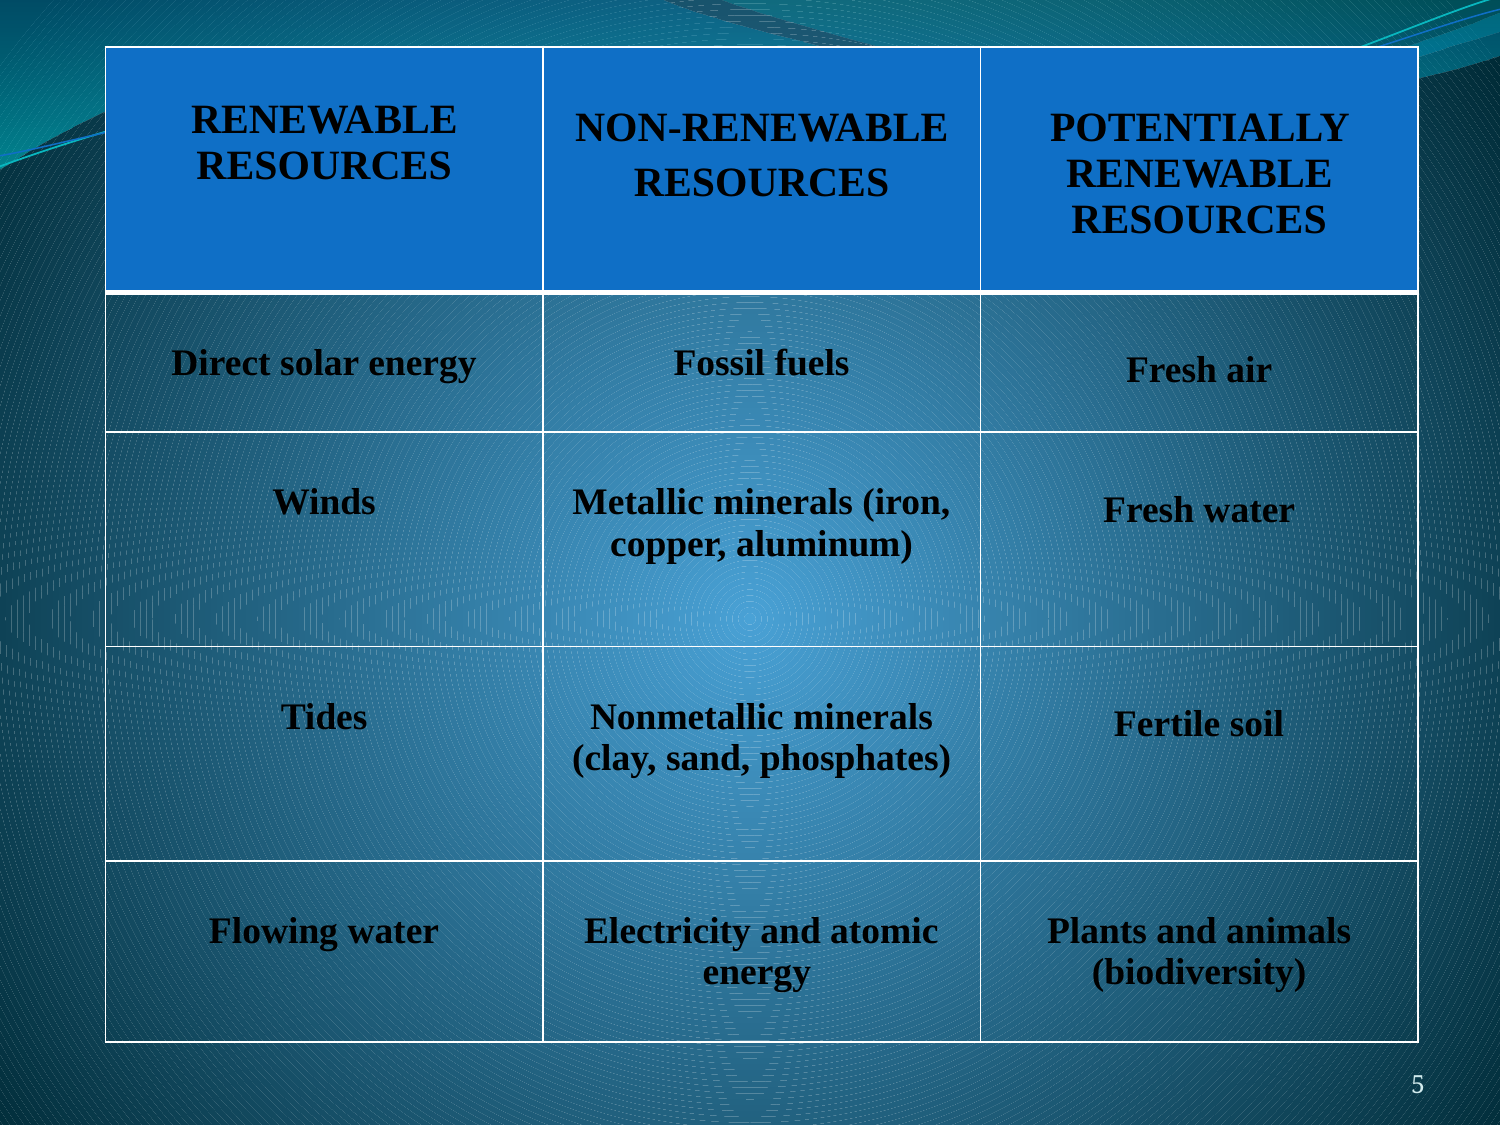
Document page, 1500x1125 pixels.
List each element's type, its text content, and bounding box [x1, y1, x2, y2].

table_cell Plants and animals (biodiversity) [981, 862, 1417, 1041]
table_header Potentially Renewable resources [981, 48, 1417, 290]
table_cell Fertile soil [981, 647, 1417, 860]
table_cell Fossil fuels [544, 295, 980, 431]
table_cell Flowing water [106, 862, 542, 1041]
table_header Renewable resources [106, 48, 542, 290]
table_header Non-Renewable resources [544, 48, 980, 290]
table_cell Winds [106, 433, 542, 646]
table_cell Fresh water [981, 433, 1417, 646]
slide_number 5 [1299, 1042, 1425, 1103]
table_cell Electricity and atomic energy [544, 862, 980, 1041]
table_cell Nonmetallic minerals (clay, sand, phosphates) [544, 647, 980, 860]
table_cell Direct solar energy [106, 295, 542, 431]
table_cell Tides [106, 647, 542, 860]
table_cell Fresh air [981, 295, 1417, 431]
table_cell Metallic minerals (iron, copper, aluminum) [544, 433, 980, 646]
